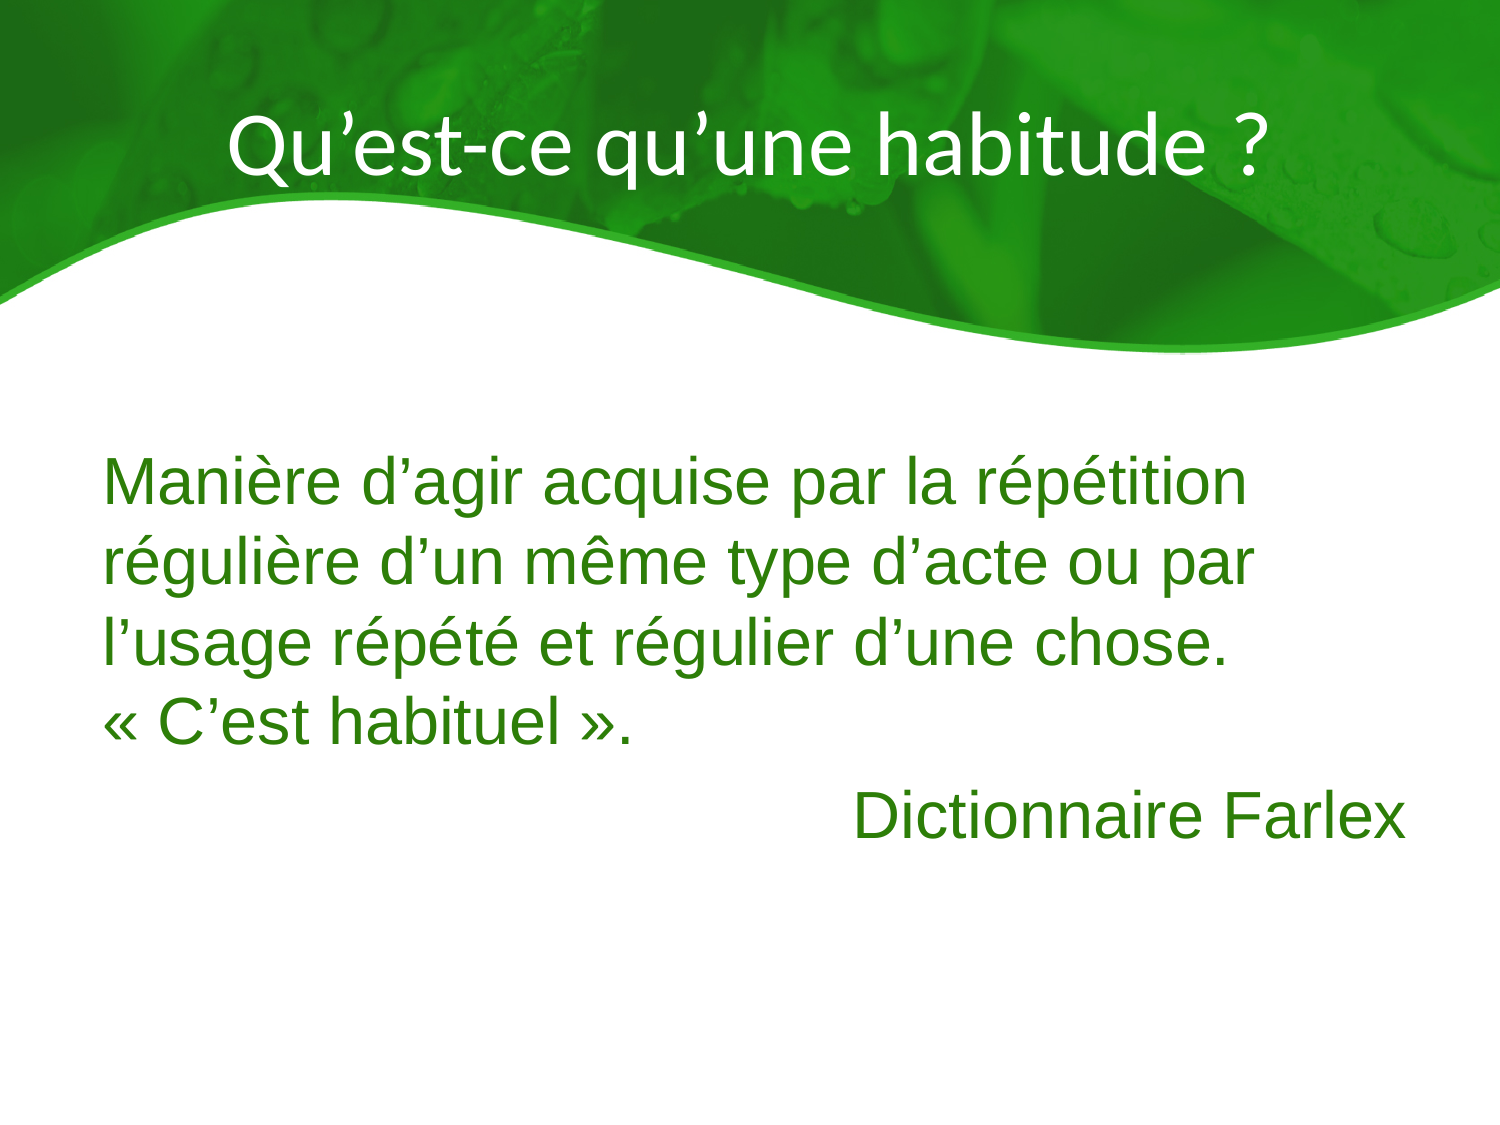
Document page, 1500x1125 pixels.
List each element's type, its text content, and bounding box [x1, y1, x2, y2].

list Manière d’agir acquise par la répétition régulière d’un même type d’acte ou par l’usage répété et régulier d’une chose. « C’est habituel ». Dictionnaire Farlex [87, 430, 1463, 1124]
picture [0, 0, 1500, 1125]
title Qu’est-ce qu’une habitude ? [75, 45, 1425, 233]
